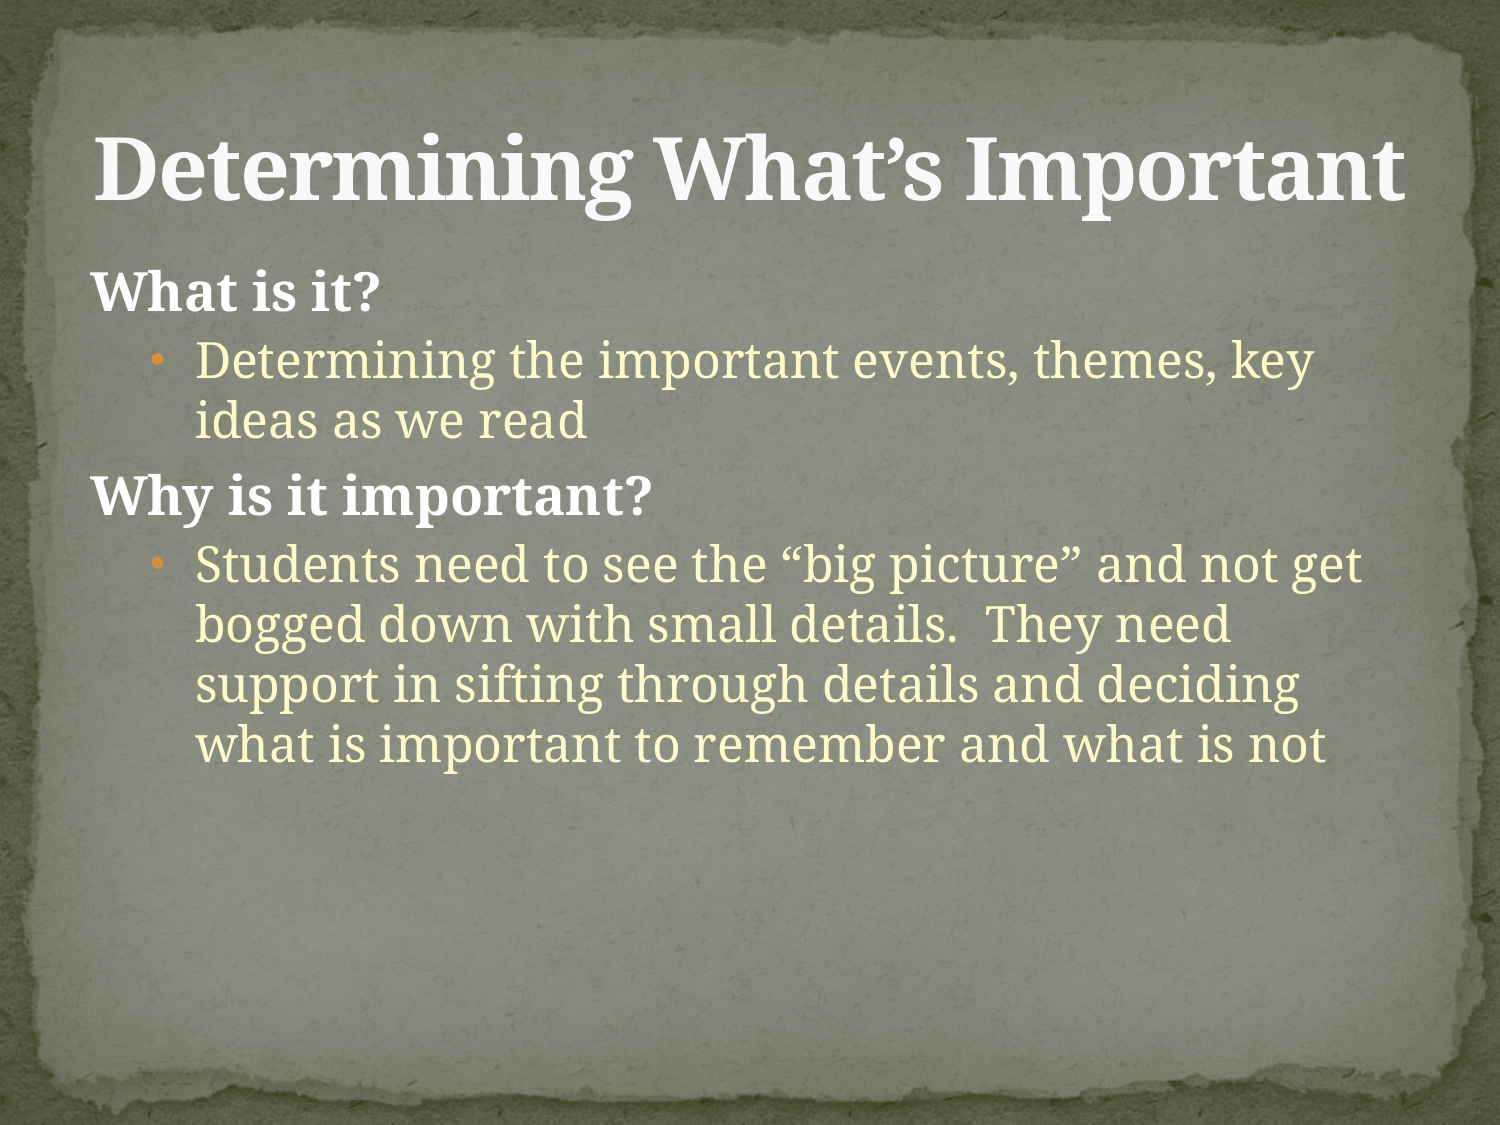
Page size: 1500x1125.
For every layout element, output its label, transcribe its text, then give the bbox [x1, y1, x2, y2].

list What is it? Determining the important events, themes, key ideas as we read Why is it important? Students need to see the “big picture” and not get bogged down with small details. They need support in sifting through details and deciding what is important to remember and what is not [74, 249, 1426, 1001]
title Determining What’s Important [74, 24, 1425, 225]
